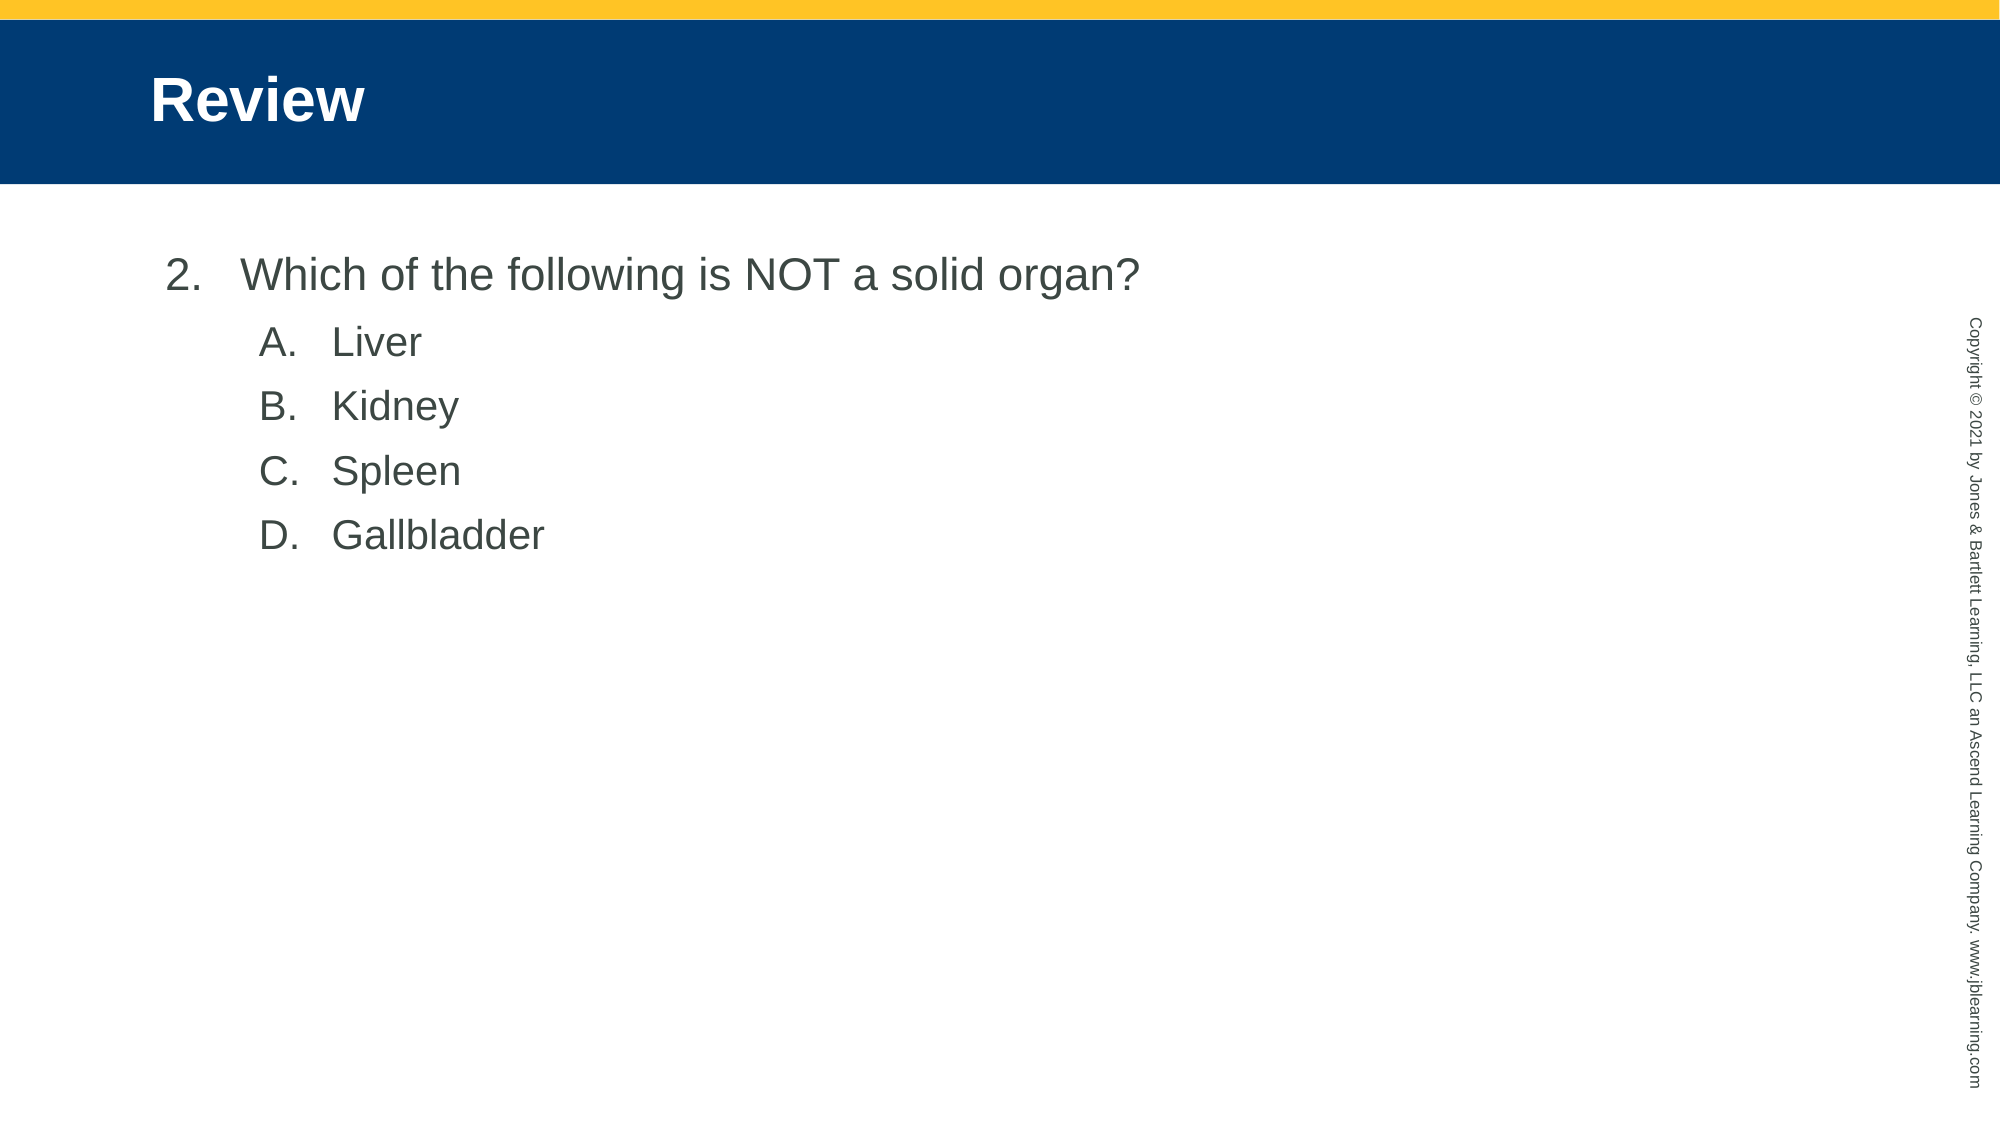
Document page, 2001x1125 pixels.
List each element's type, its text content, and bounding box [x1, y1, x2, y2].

title Review [0, 19, 2000, 185]
list Which of the following is NOT a solid organ? Liver Kidney Spleen Gallbladder [150, 237, 1850, 1025]
